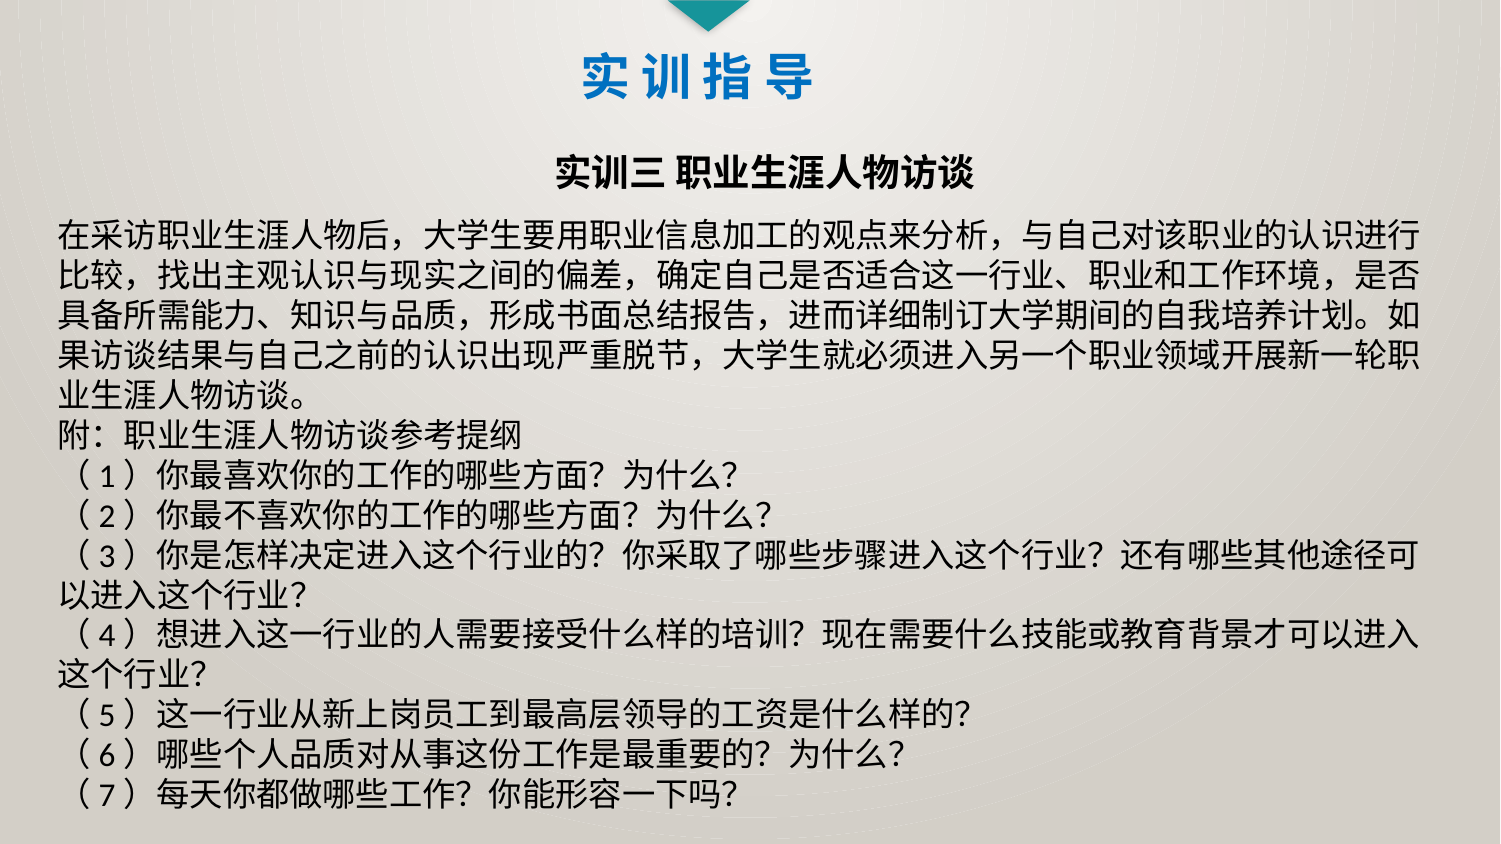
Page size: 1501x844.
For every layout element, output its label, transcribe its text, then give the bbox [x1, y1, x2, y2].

text_box 实 训 指 导 [565, 37, 852, 113]
text_box [665, 0, 752, 33]
text_box 实训三 职业生涯人物访谈 [29, 141, 1501, 202]
text_box 在采访职业生涯人物后，大学生要用职业信息加工的观点来分析，与自己对该职业的认识进行比较，找出主观认识与现实之间的偏差，确定自己是否适合这一行业、职业和工作环境，是否具备所需能力、知识与品质，形成书面总结报告，进而详细制订大学期间的自我培养计划。如果访谈结果与自己之前的认识出现严重脱节，大学生就必须进入另一个职业领域开展新一轮职业生涯人物访谈。 附：职业生涯人物访谈参考提纲 （1）你最喜欢你的工作的哪些方面？为什么？ （2）你最不喜欢你的工作的哪些方面？为什么？ （3）你是怎样决定进入这个行业的？你采取了哪些步骤进入这个行业？还有哪些其他途径可 以进入这个行业？ （4）想进入这一行业的人需要接受什么样的培训？现在需要什么技能或教育背景才可以进入 这个行业？ （5）这一行业从新上岗员工到最高层领导的工资是什么样的？ （6）哪些个人品质对从事这份工作是最重要的？为什么？ （7）每天你都做哪些工作？你能形容一下吗？ [42, 162, 1463, 844]
